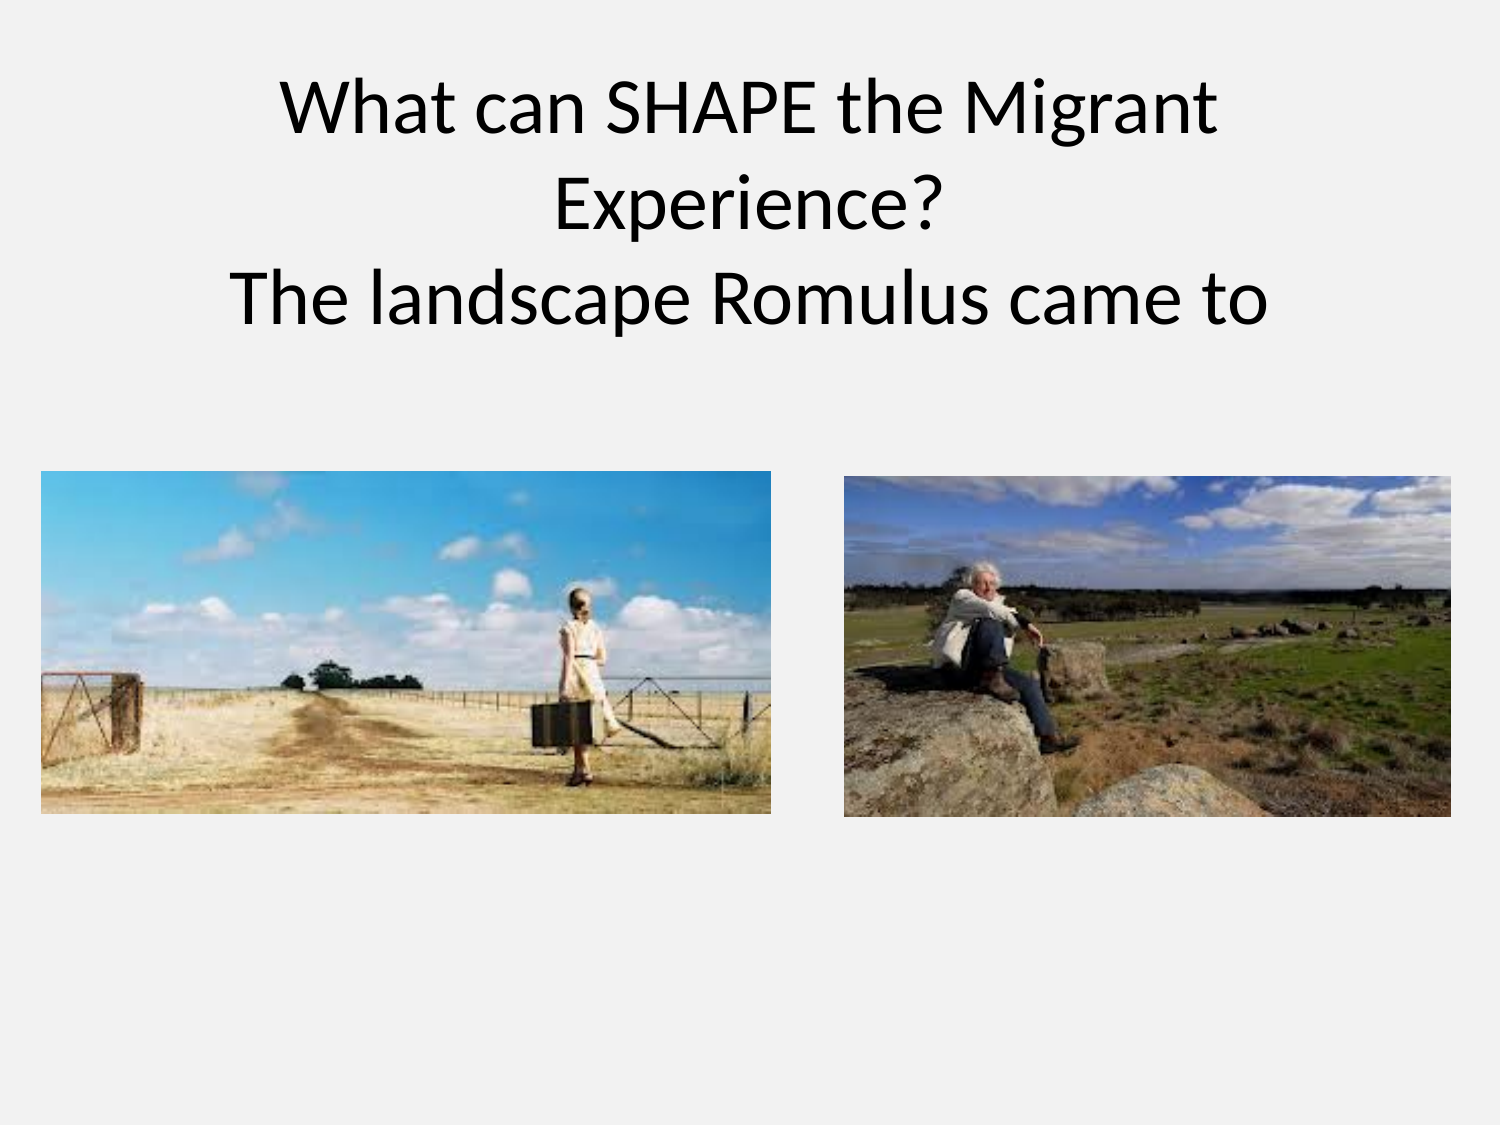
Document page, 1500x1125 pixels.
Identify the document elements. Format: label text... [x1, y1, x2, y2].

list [844, 475, 1452, 817]
picture [41, 471, 772, 815]
title What can SHAPE the Migrant Experience? The landscape Romulus came to [75, 45, 1425, 350]
